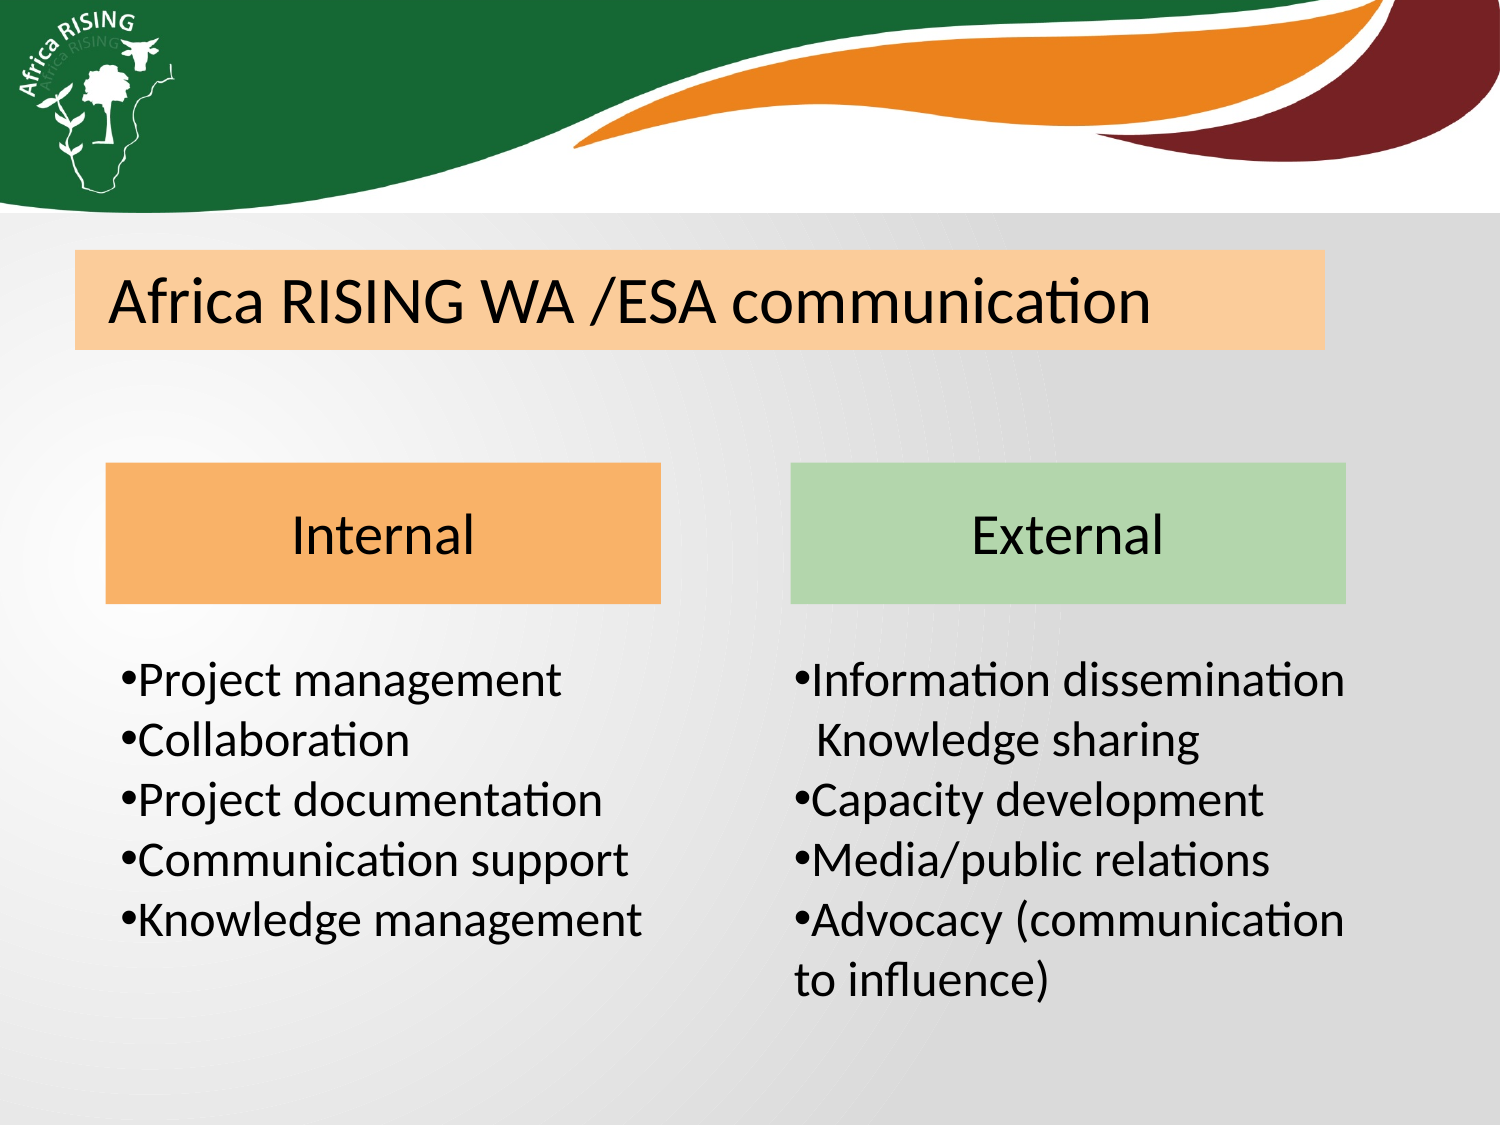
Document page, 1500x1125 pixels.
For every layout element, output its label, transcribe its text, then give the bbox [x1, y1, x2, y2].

picture [0, 0, 1500, 213]
list Africa RISING WA /ESA communication [75, 249, 1325, 350]
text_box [105, 461, 1394, 1080]
